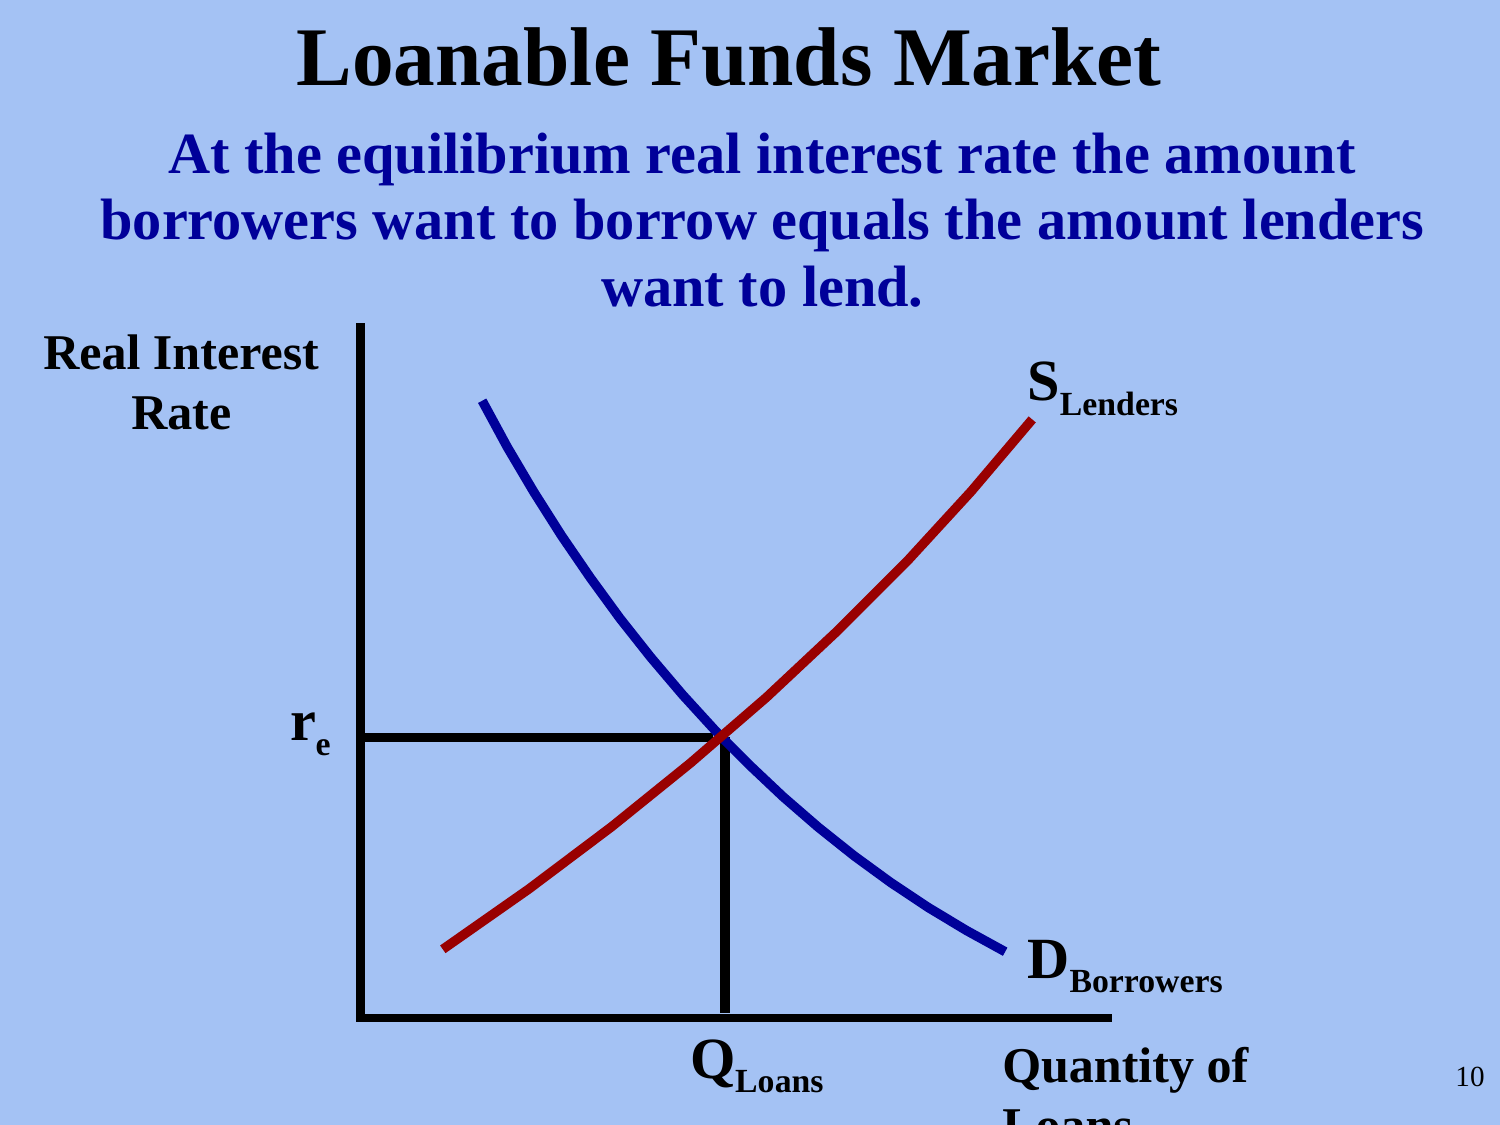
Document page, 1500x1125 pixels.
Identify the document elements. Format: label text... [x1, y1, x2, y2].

text_box SLenders [1116, 334, 1214, 420]
text_box Real Interest Rate [24, 312, 338, 448]
text_box ‹#› [1187, 1049, 1500, 1125]
text_box re [274, 674, 349, 761]
text_box DBorrowers [1116, 912, 1350, 998]
text_box QLoans [675, 1032, 854, 1098]
text_box Quantity of Loans [987, 1025, 1407, 1100]
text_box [356, 322, 1113, 1023]
text_box Loanable Funds Market [0, 0, 1500, 111]
text_box At the equilibrium real interest rate the amount borrowers want to borrow equals the amount lenders want to lend. [49, 112, 1475, 328]
